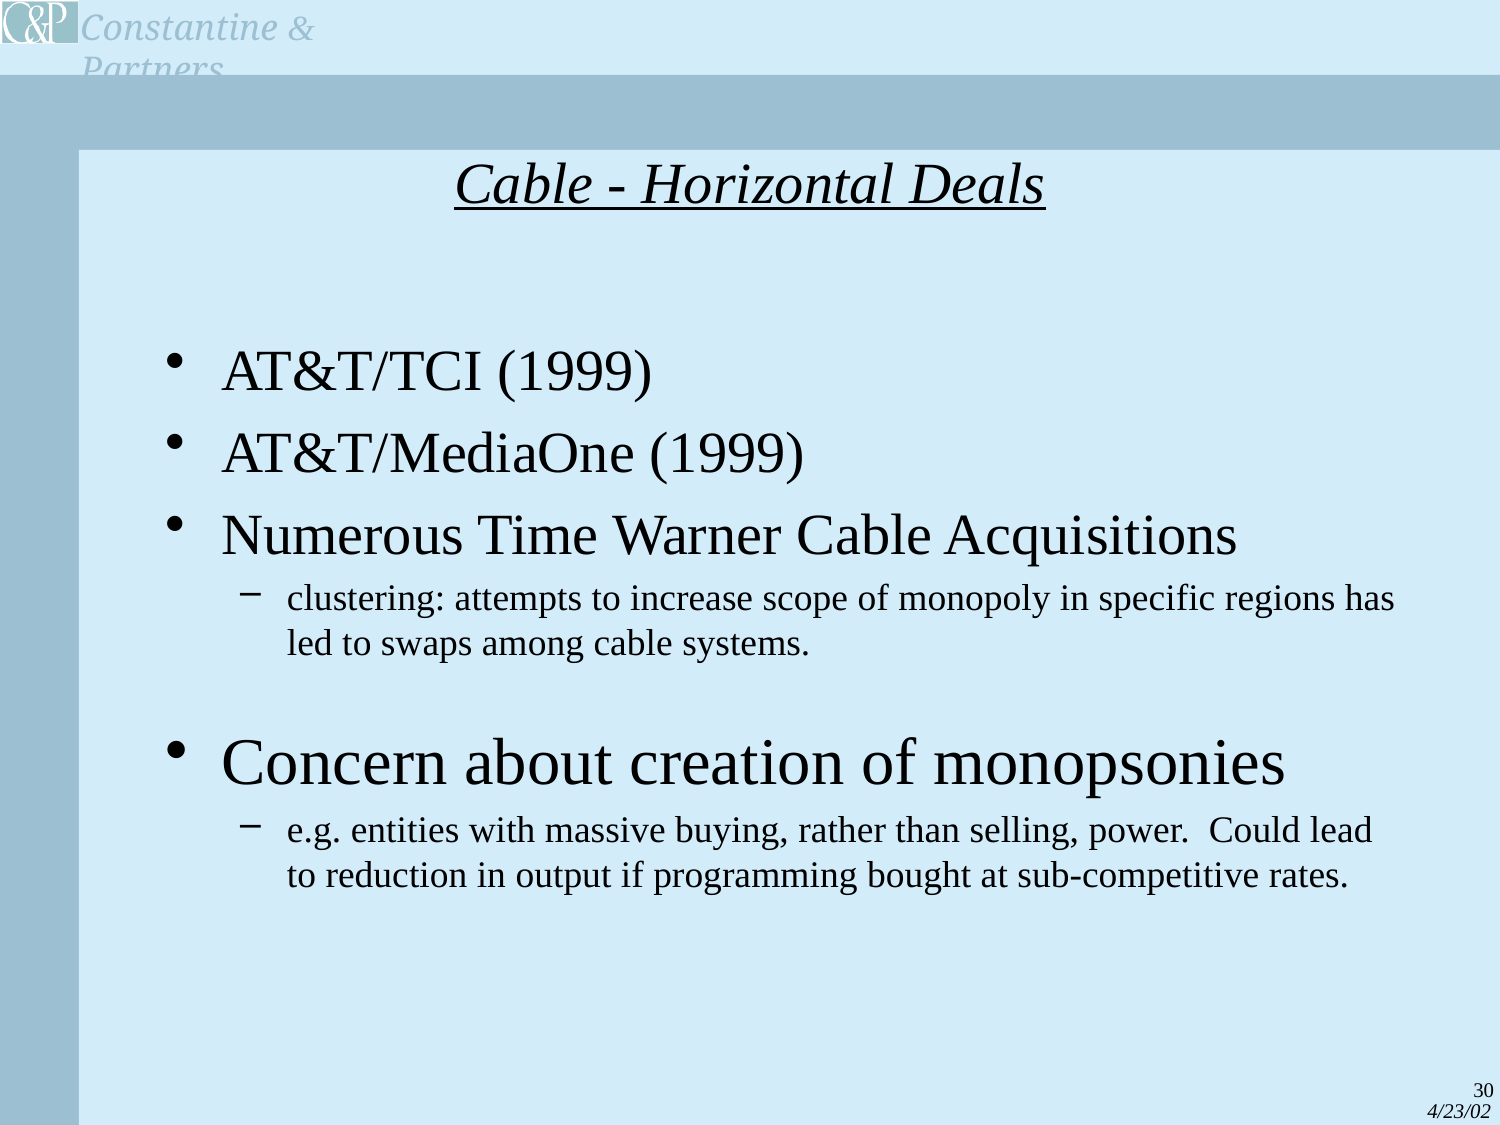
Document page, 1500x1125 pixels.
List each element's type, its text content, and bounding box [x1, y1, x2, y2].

title Cable - Horizontal Deals [112, 137, 1388, 238]
list AT&T/TCI (1999) AT&T/MediaOne (1999) Numerous Time Warner Cable Acquisitions clustering: attempts to increase scope of monopoly in specific regions has led to swaps among cable systems. Concern about creation of monopsonies e.g. entities with massive buying, rather than selling, power. Could lead to reduction in output if programming bought at sub-competitive rates. [150, 324, 1413, 1000]
